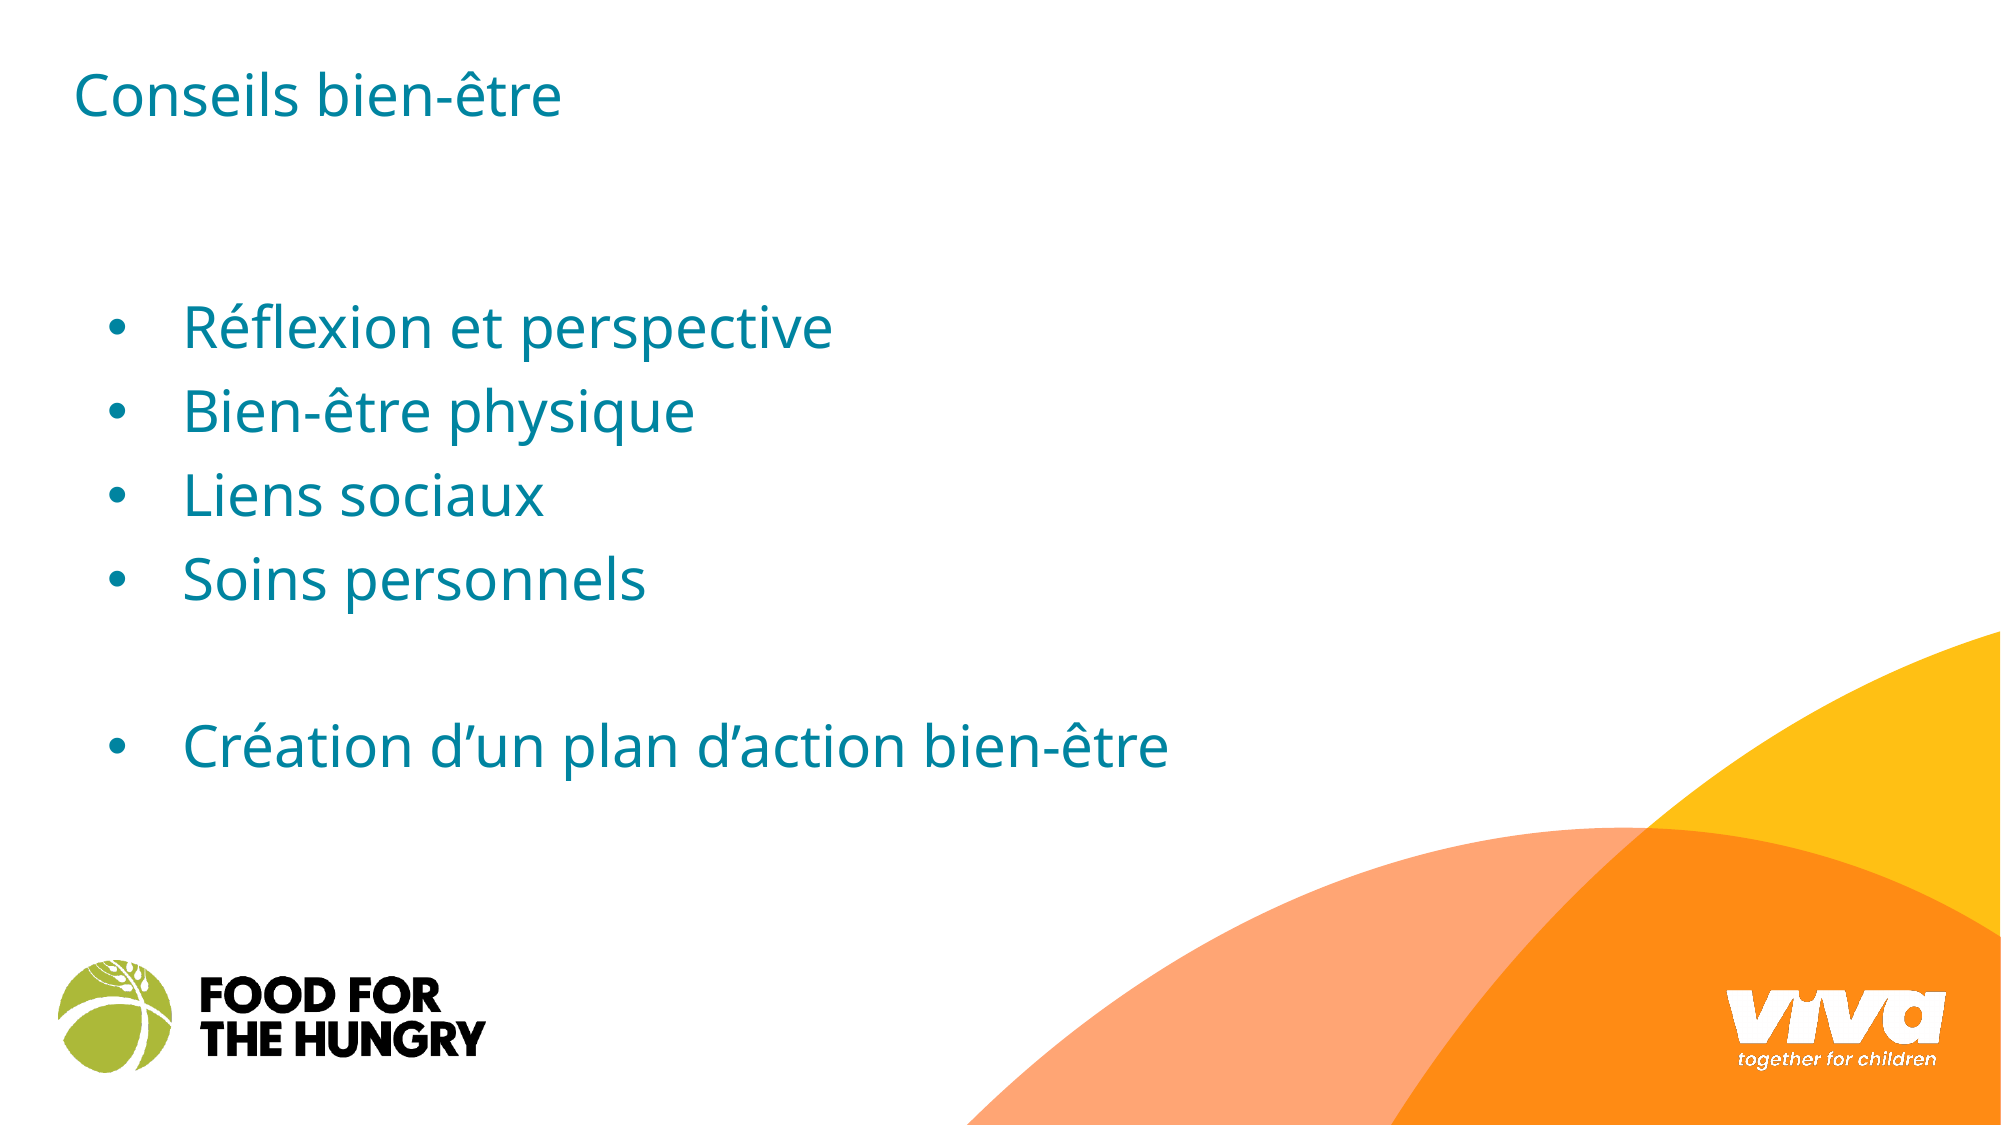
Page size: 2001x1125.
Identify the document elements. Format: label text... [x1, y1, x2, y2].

list Conseils bien-être [59, 59, 1942, 272]
picture [58, 960, 486, 1073]
list Réflexion et perspective Bien-être physique Liens sociaux Soins personnels Création d’un plan d’action bien-être [92, 291, 1942, 938]
picture [1672, 936, 2000, 1125]
